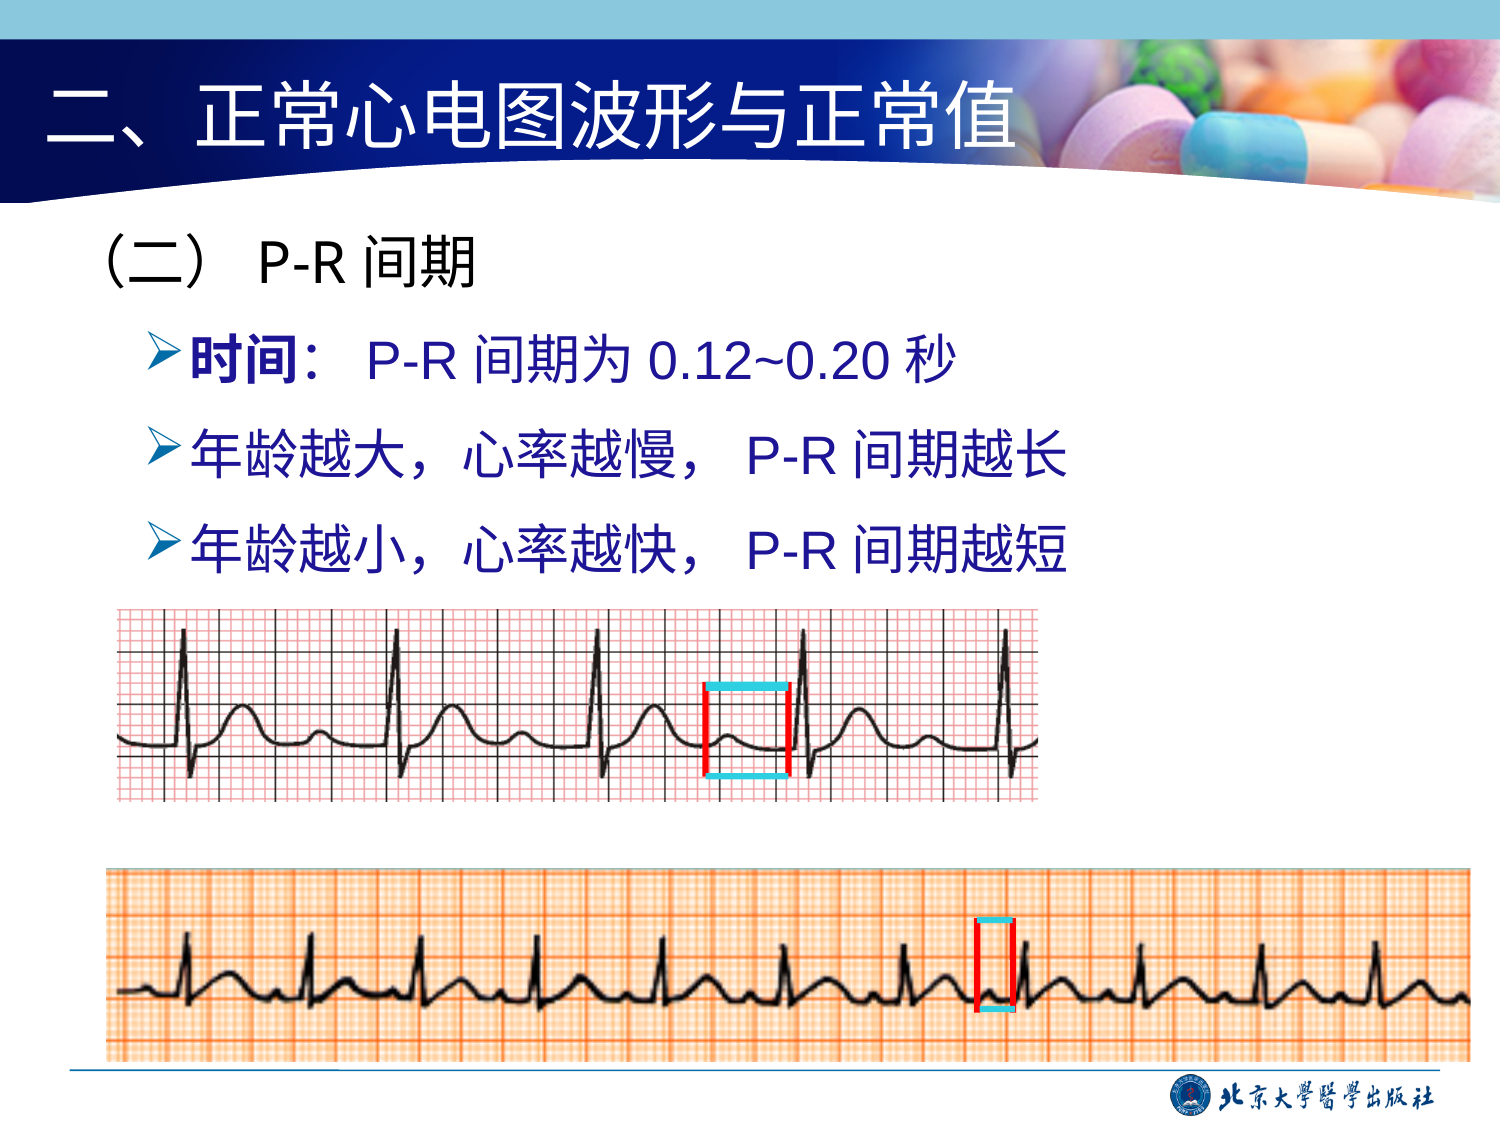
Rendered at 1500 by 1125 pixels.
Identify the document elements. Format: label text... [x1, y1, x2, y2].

picture [1170, 1074, 1436, 1118]
title 二、正常心电图波形与正常值 [28, 54, 1354, 173]
list （二）P-R间期 时间：P-R间期为0.12~0.20秒 年龄越大，心率越慢，P-R间期越长 年龄越小，心率越快，P-R间期越短 [52, 196, 1454, 1065]
picture [116, 609, 1039, 802]
picture [105, 868, 1471, 1063]
picture [0, 40, 1500, 203]
